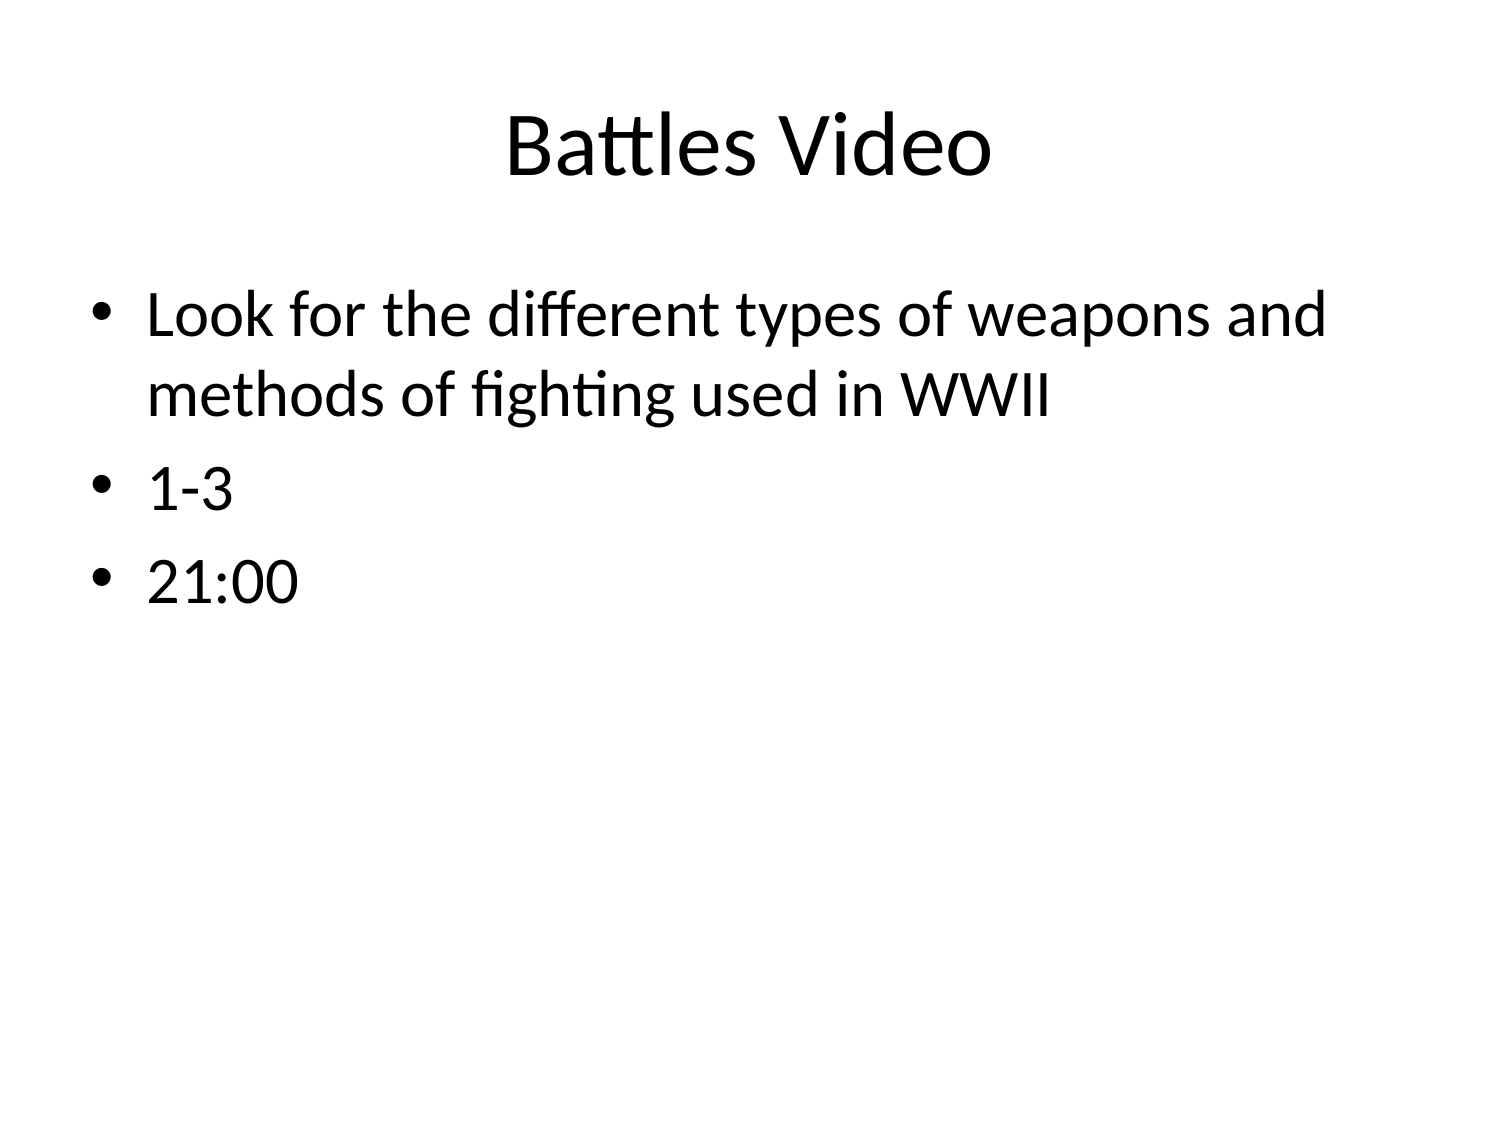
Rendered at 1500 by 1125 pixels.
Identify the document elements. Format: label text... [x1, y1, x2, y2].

title Battles Video [75, 45, 1425, 233]
list Look for the different types of weapons and methods of fighting used in WWII 1-3 21:00 [75, 262, 1425, 1005]
